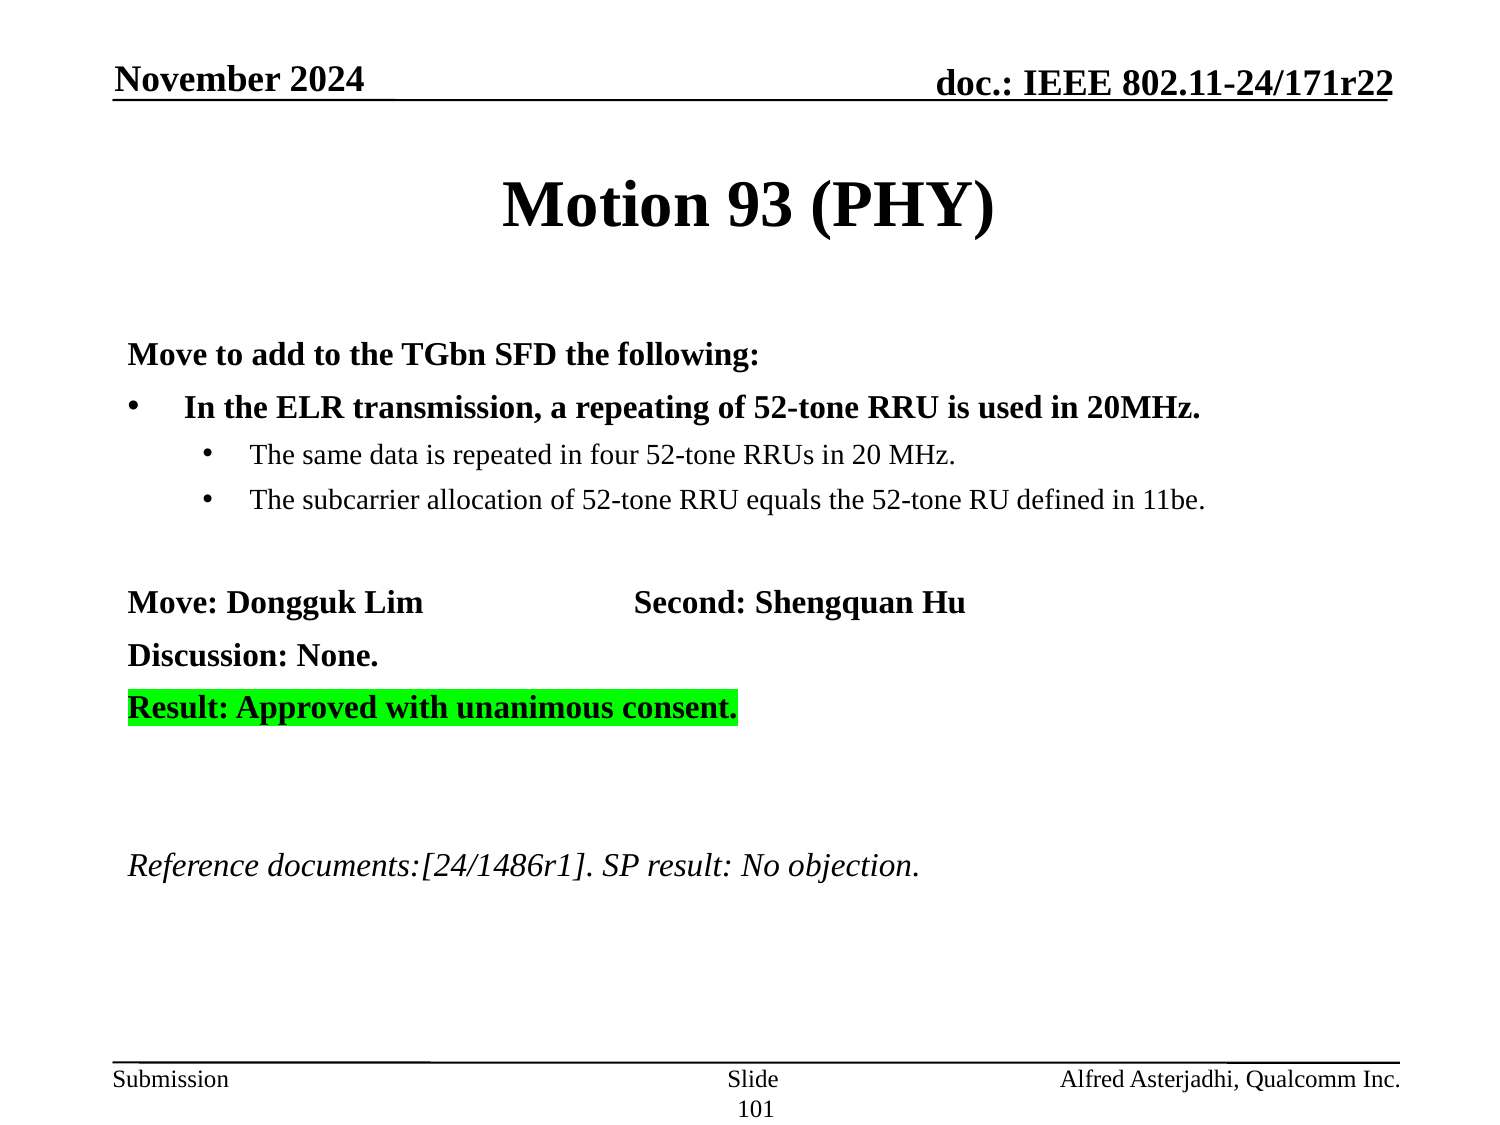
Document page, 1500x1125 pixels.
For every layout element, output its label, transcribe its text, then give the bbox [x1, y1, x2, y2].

list Move to add to the TGbn SFD the following: In the ELR transmission, a repeating of 52-tone RRU is used in 20MHz. The same data is repeated in four 52-tone RRUs in 20 MHz. The subcarrier allocation of 52-tone RRU equals the 52-tone RU defined in 11be. Move: Dongguk Lim Second: Shengquan Hu Discussion: None. Result: Approved with unanimous consent. Reference documents:[24/1486r1]. SP result: No objection. [112, 324, 1388, 1000]
slide_number Slide 101 [712, 1061, 800, 1123]
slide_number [114, 54, 423, 100]
title Motion 93 (PHY) [112, 112, 1388, 288]
footer Alfred Asterjadhi, Qualcomm Inc. [878, 1061, 1402, 1093]
